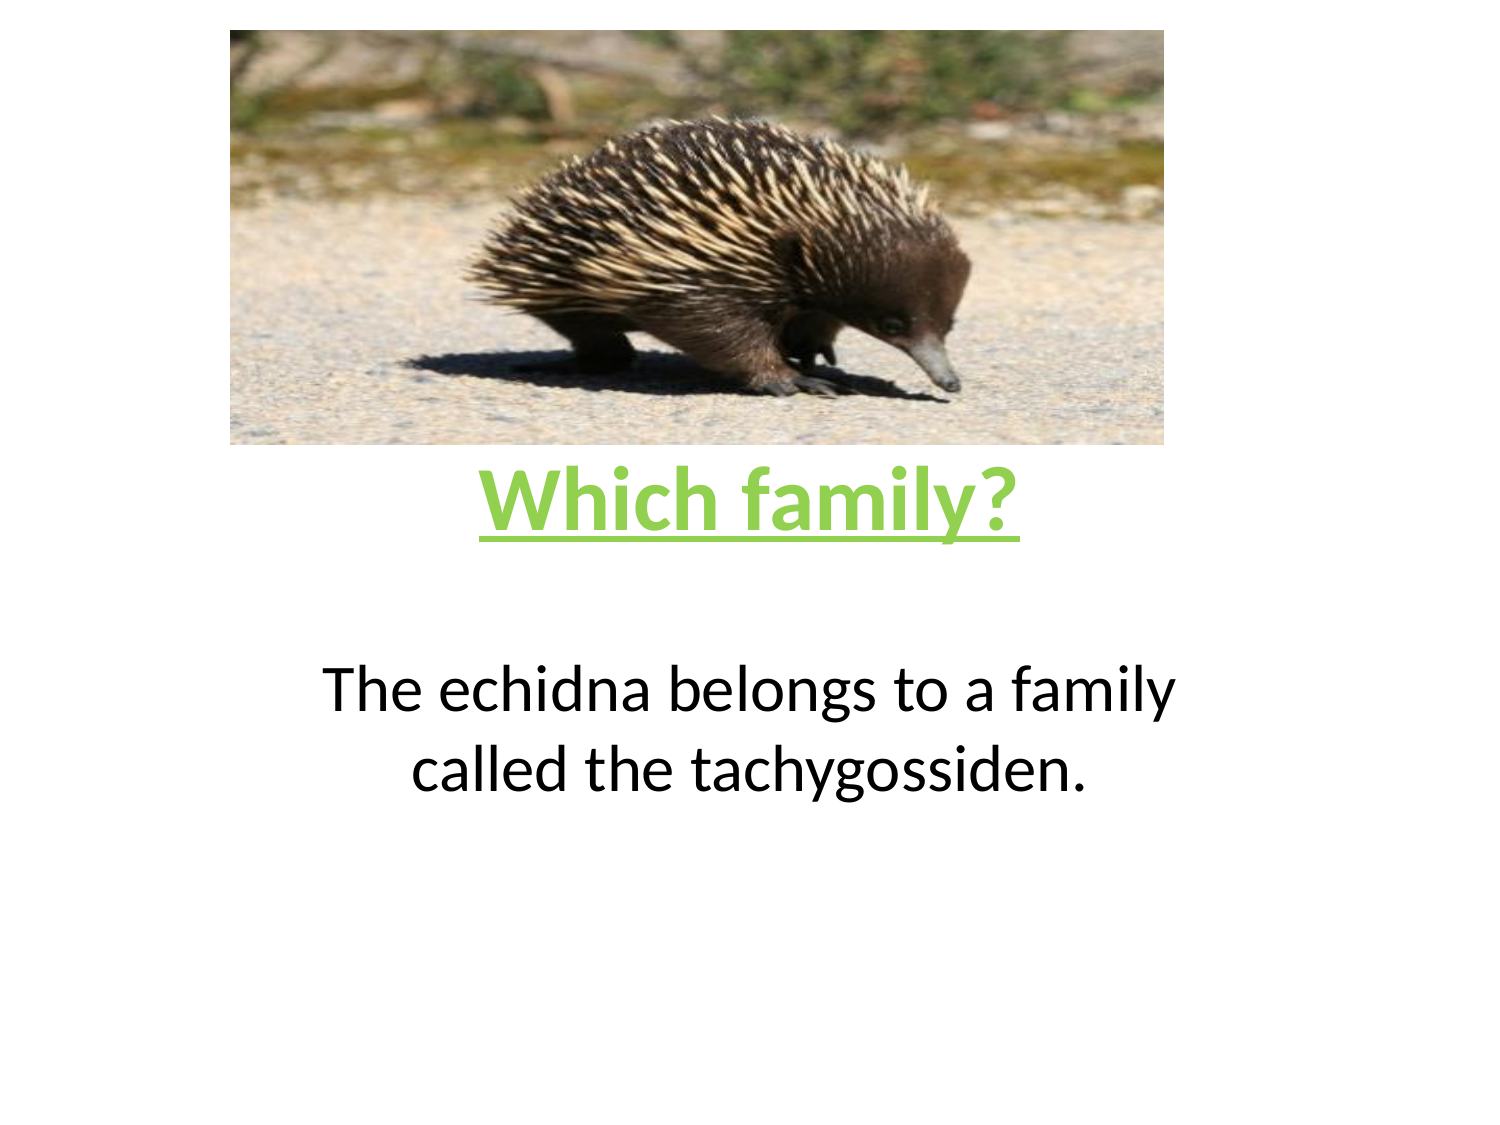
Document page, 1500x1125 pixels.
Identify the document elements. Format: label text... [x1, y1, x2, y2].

subtitle The echidna belongs to a family called the tachygossiden. [225, 637, 1275, 925]
title Which family? [112, 373, 1388, 615]
picture [229, 30, 1164, 445]
